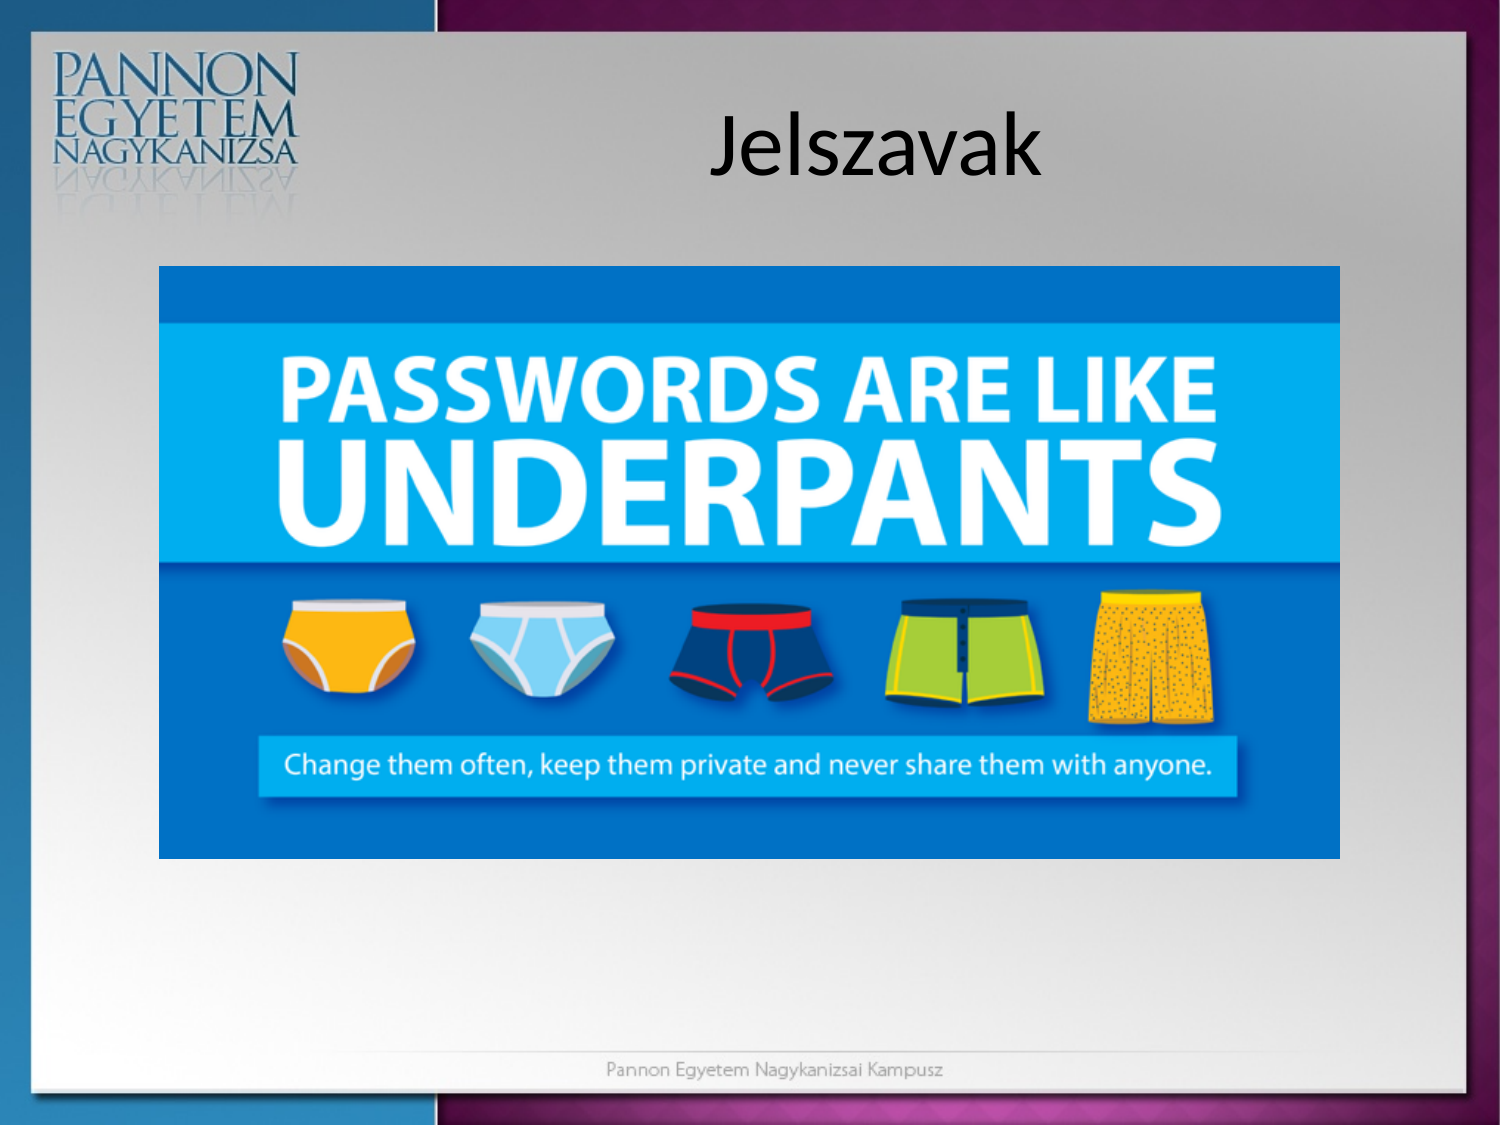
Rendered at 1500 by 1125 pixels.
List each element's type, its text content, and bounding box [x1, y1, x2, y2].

title Jelszavak [328, 45, 1425, 233]
picture [0, 0, 1500, 1125]
